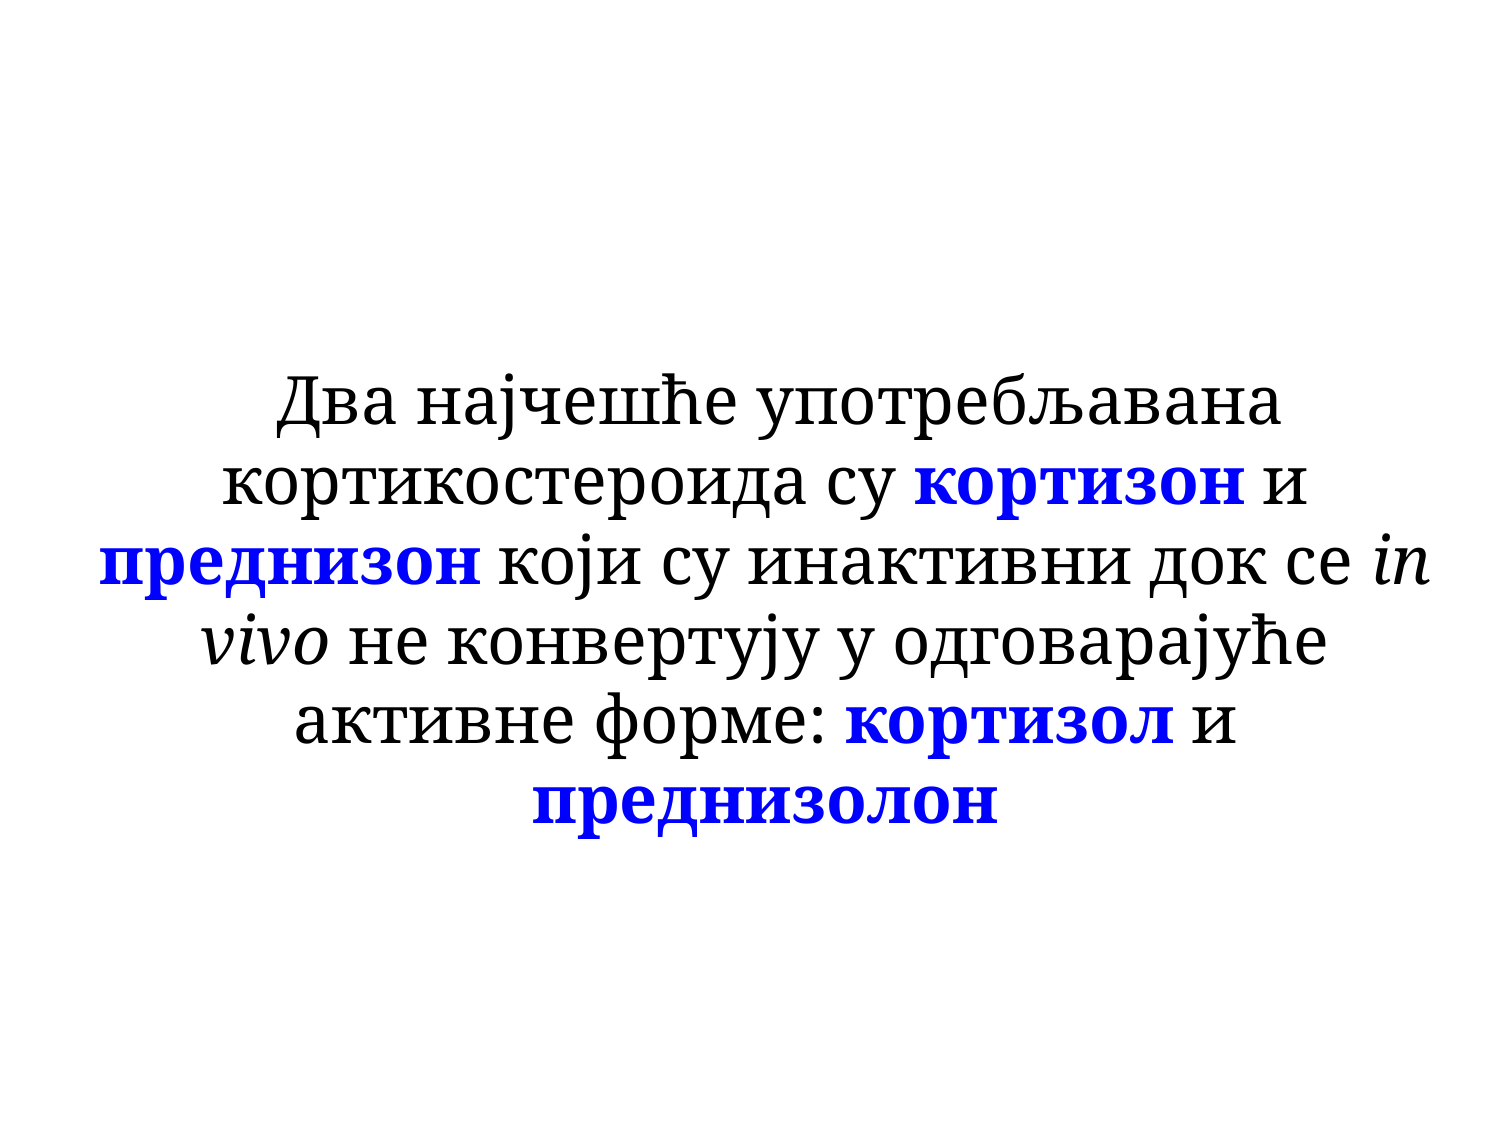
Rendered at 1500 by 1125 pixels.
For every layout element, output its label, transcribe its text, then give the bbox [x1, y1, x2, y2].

list Два најчешће употребљавана кортикостероида су кортизон и преднизон који су инактивни док се in vivo не конвертују у одговарајуће активне форме: кортизол и преднизолон [24, 350, 1450, 900]
